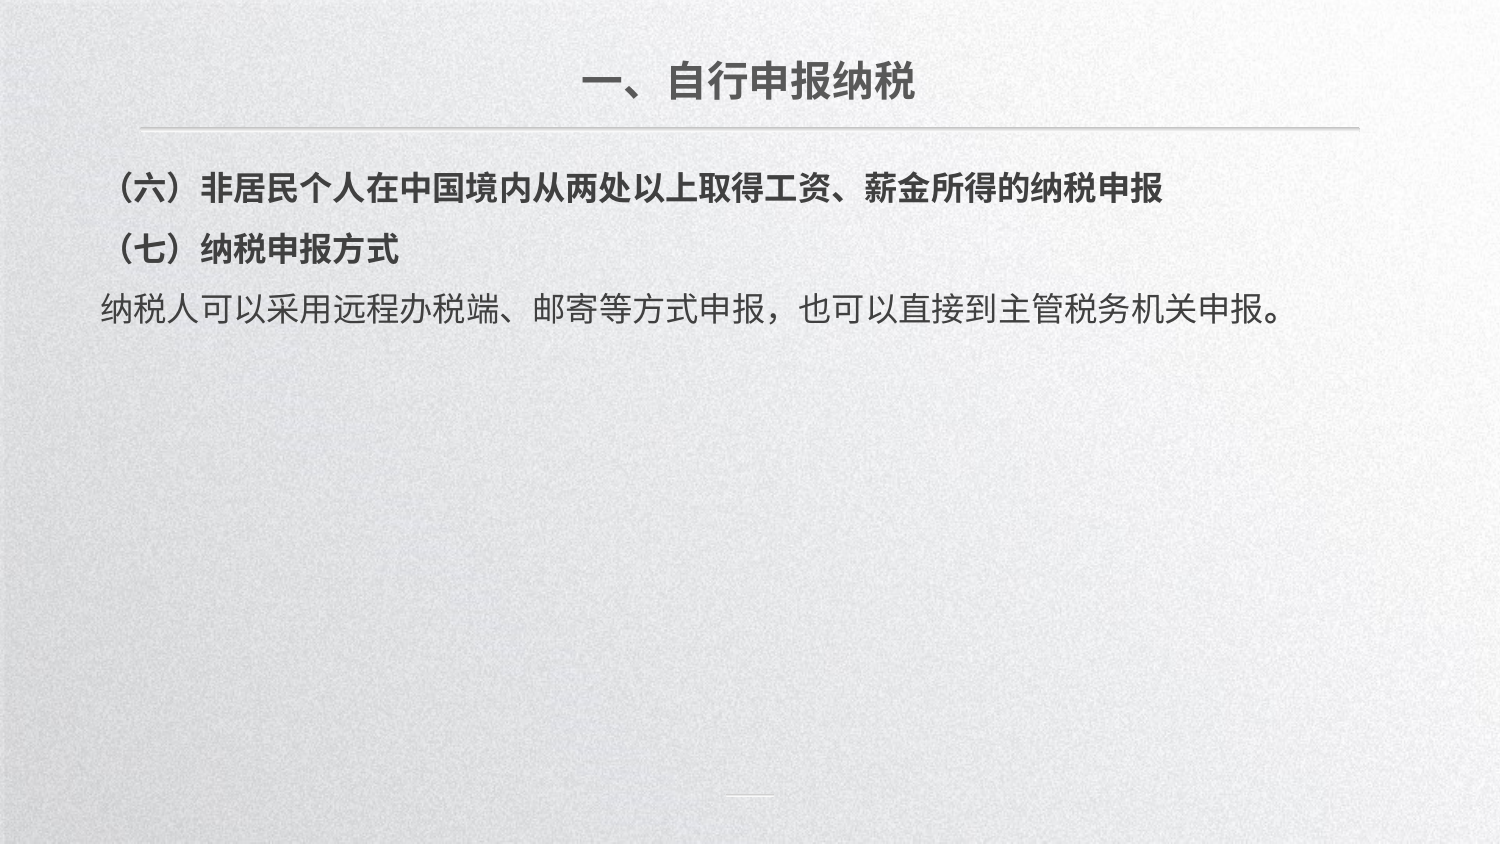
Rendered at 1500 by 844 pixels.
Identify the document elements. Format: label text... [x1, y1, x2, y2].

text_box 一、自行申报纳税 [459, 49, 1038, 111]
picture [0, 0, 1500, 844]
text_box （六）非居民个人在中国境内从两处以上取得工资、薪金所得的纳税申报 （七）纳税申报方式 纳税人可以采用远程办税端、邮寄等方式申报，也可以直接到主管税务机关申报。 [100, 159, 1400, 329]
